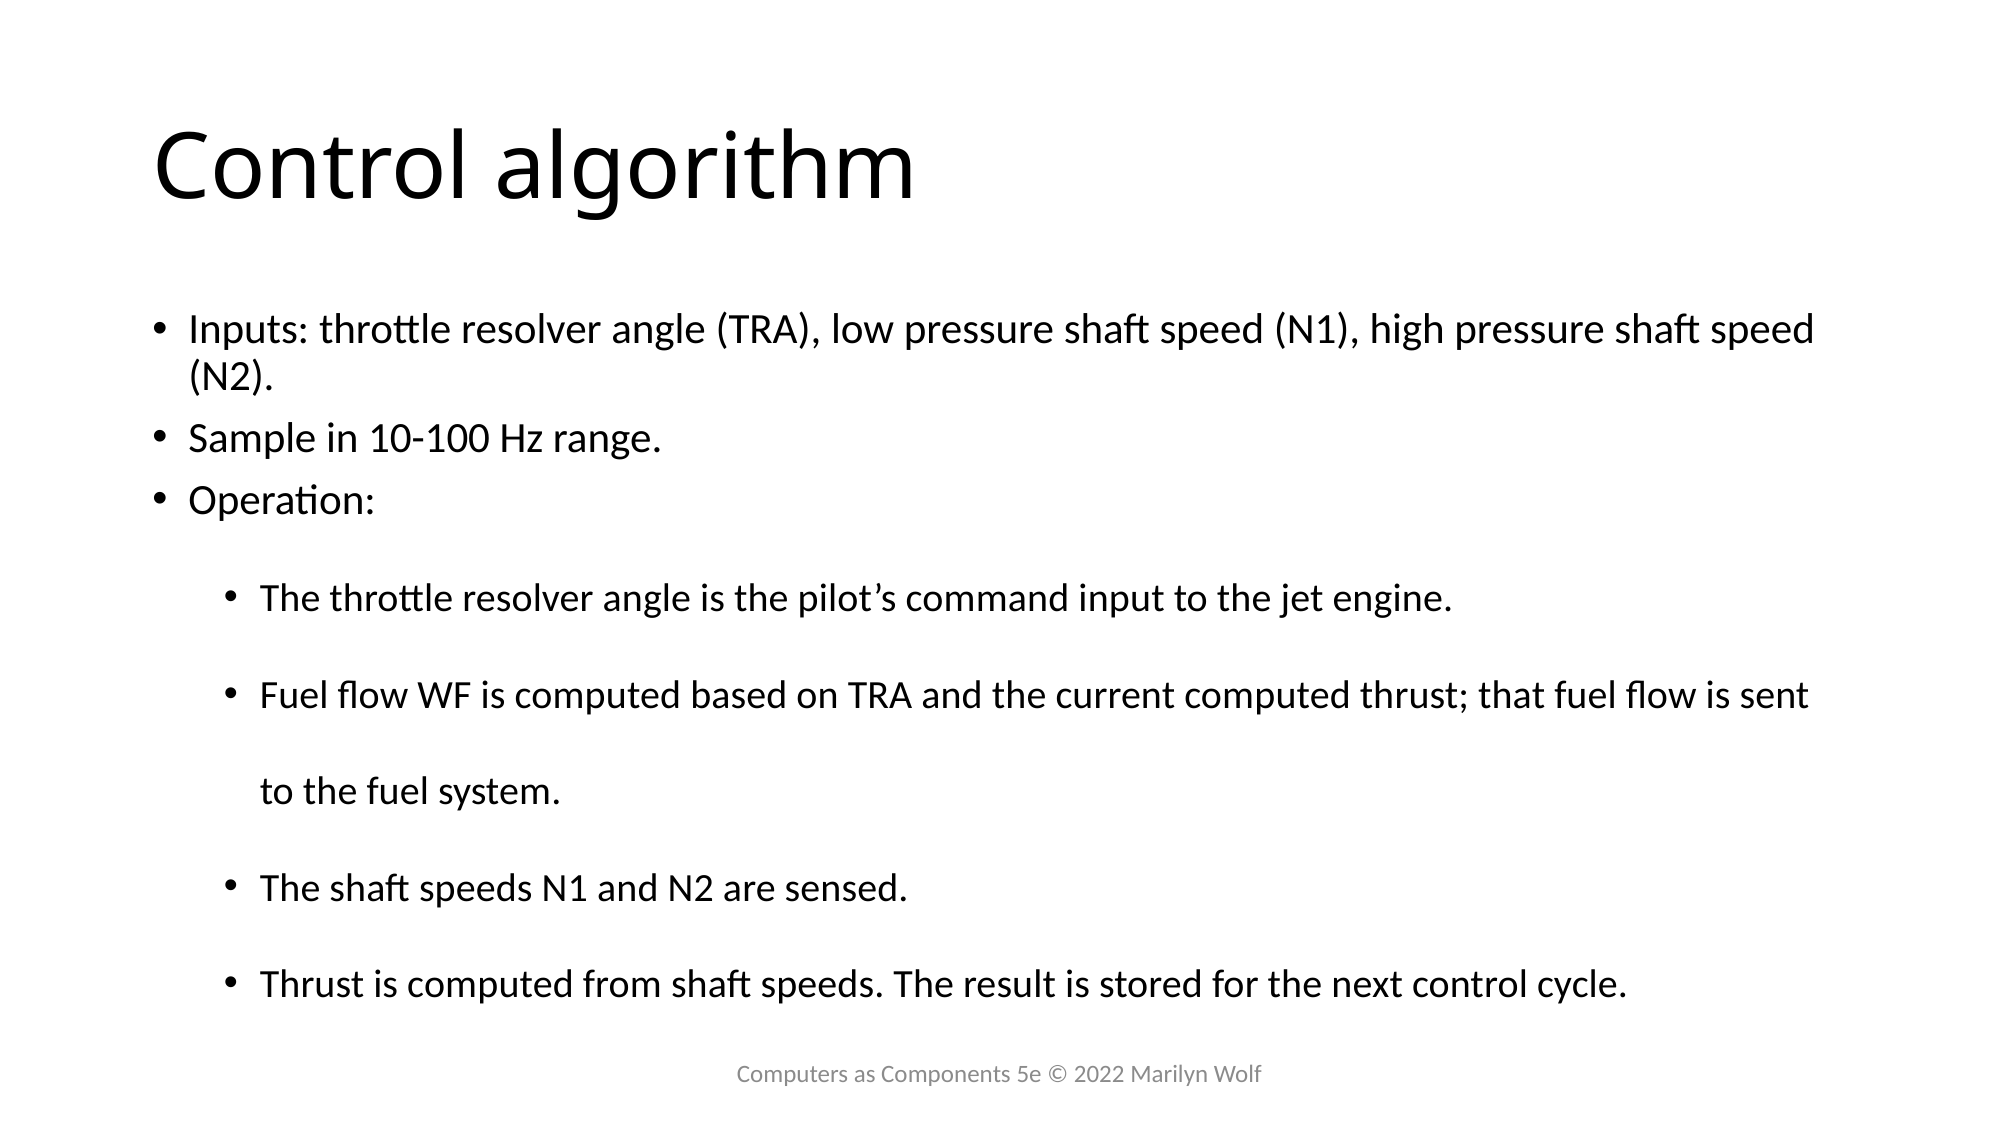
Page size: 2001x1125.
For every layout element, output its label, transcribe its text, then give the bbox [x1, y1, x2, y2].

title Control algorithm [137, 59, 1863, 278]
list Inputs: throttle resolver angle (TRA), low pressure shaft speed (N1), high pressure shaft speed (N2). Sample in 10-100 Hz range. Operation: The throttle resolver angle is the pilot’s command input to the jet engine. Fuel flow WF is computed based on TRA and the current computed thrust; that fuel flow is sent to the fuel system. The shaft speeds N1 and N2 are sensed. Thrust is computed from shaft speeds. The result is stored for the next control cycle. [137, 299, 1863, 1014]
footer Computers as Components 5e © 2022 Marilyn Wolf [662, 1042, 1338, 1103]
